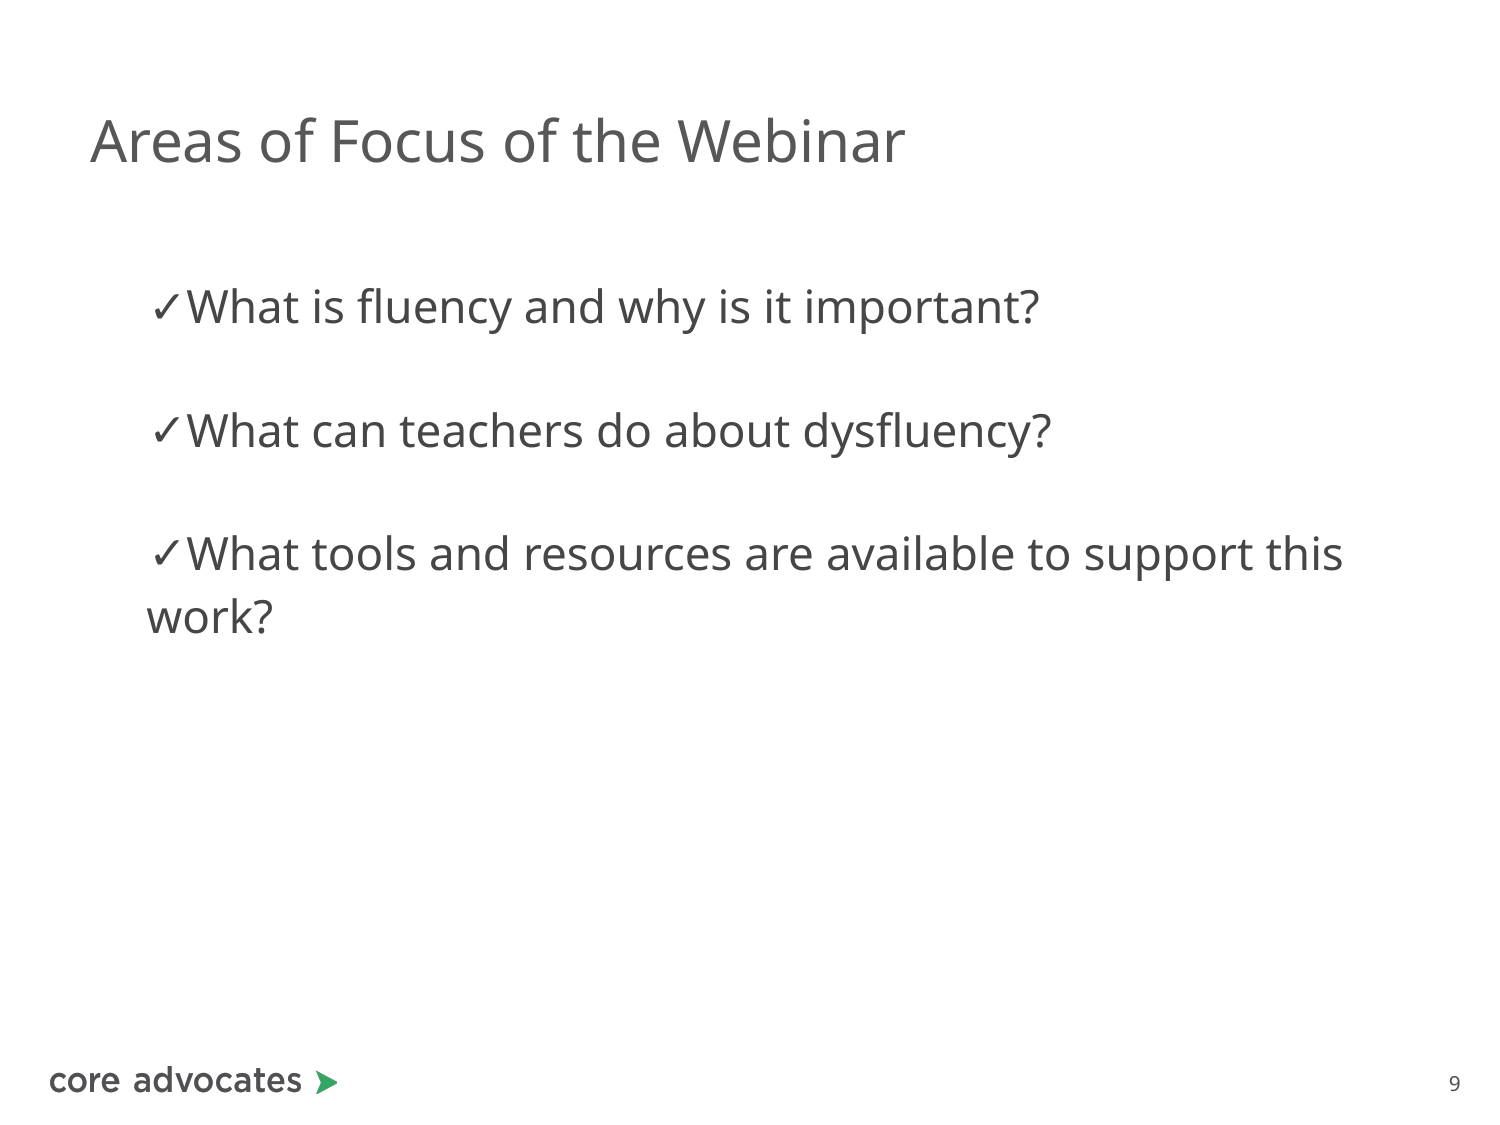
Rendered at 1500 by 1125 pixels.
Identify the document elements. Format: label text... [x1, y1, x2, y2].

title Areas of Focus of the Webinar [75, 45, 1425, 233]
list What is fluency and why is it important? What can teachers do about dysfluency? What tools and resources are available to support this work? [75, 262, 1425, 1005]
picture [50, 1066, 337, 1094]
